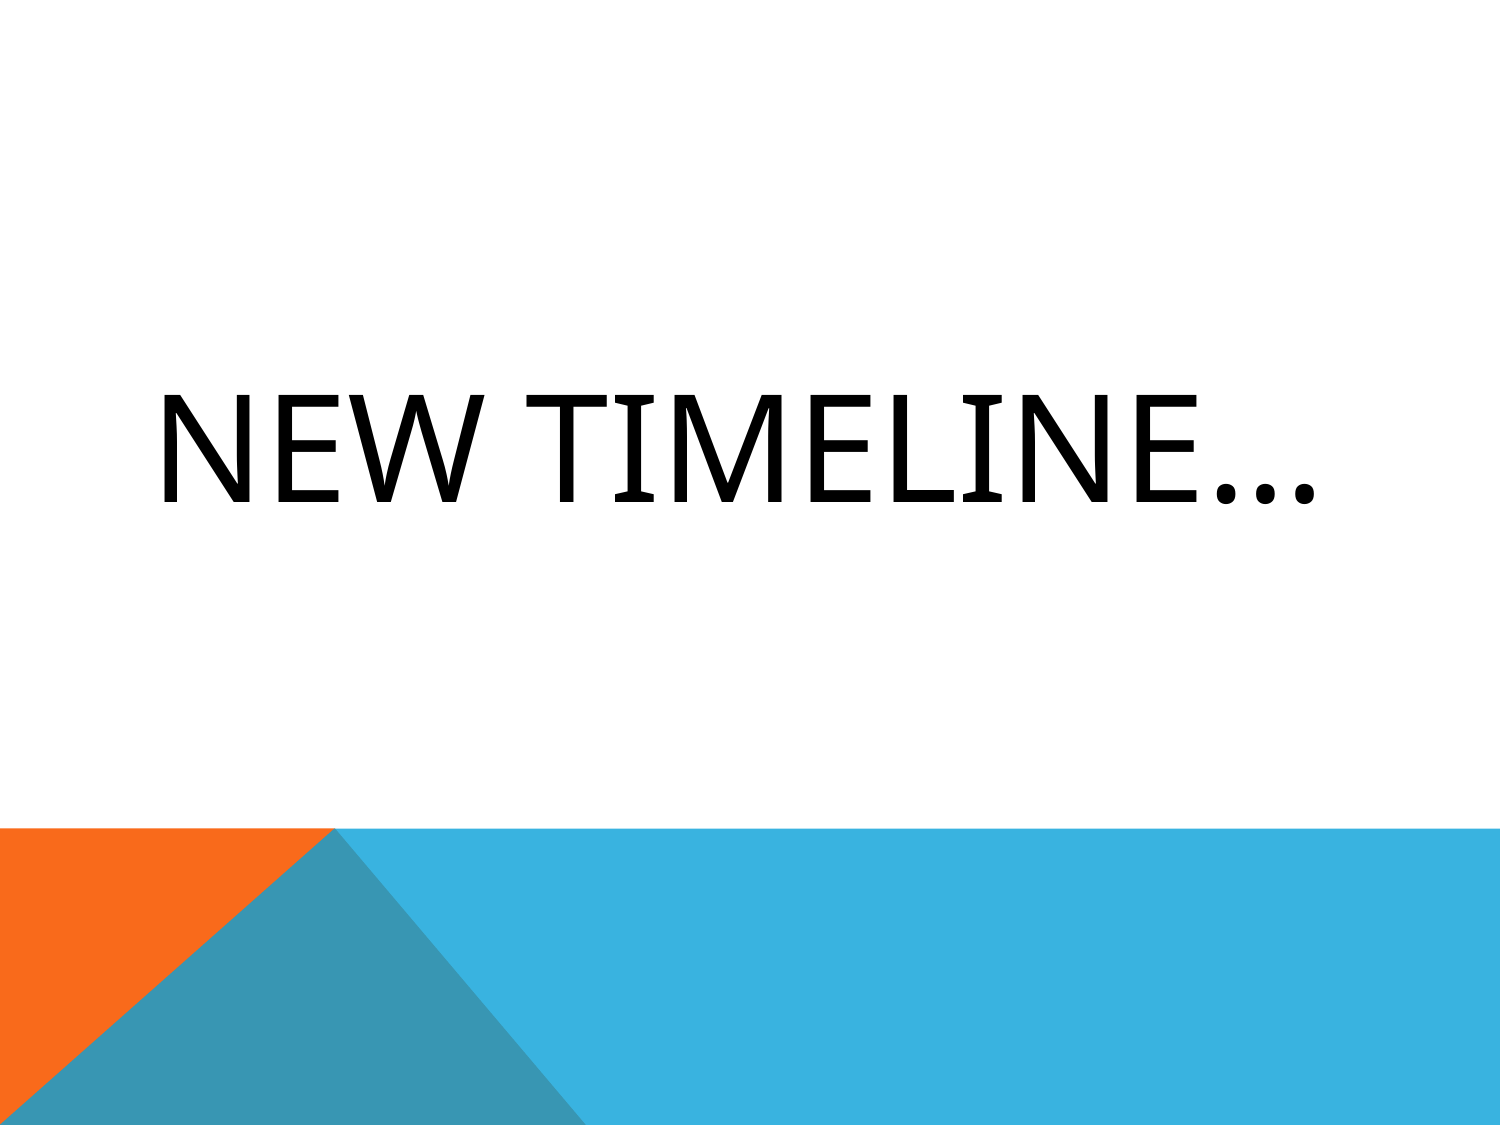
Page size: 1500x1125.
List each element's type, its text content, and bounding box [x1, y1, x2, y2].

title New timeline… [135, 60, 1369, 825]
